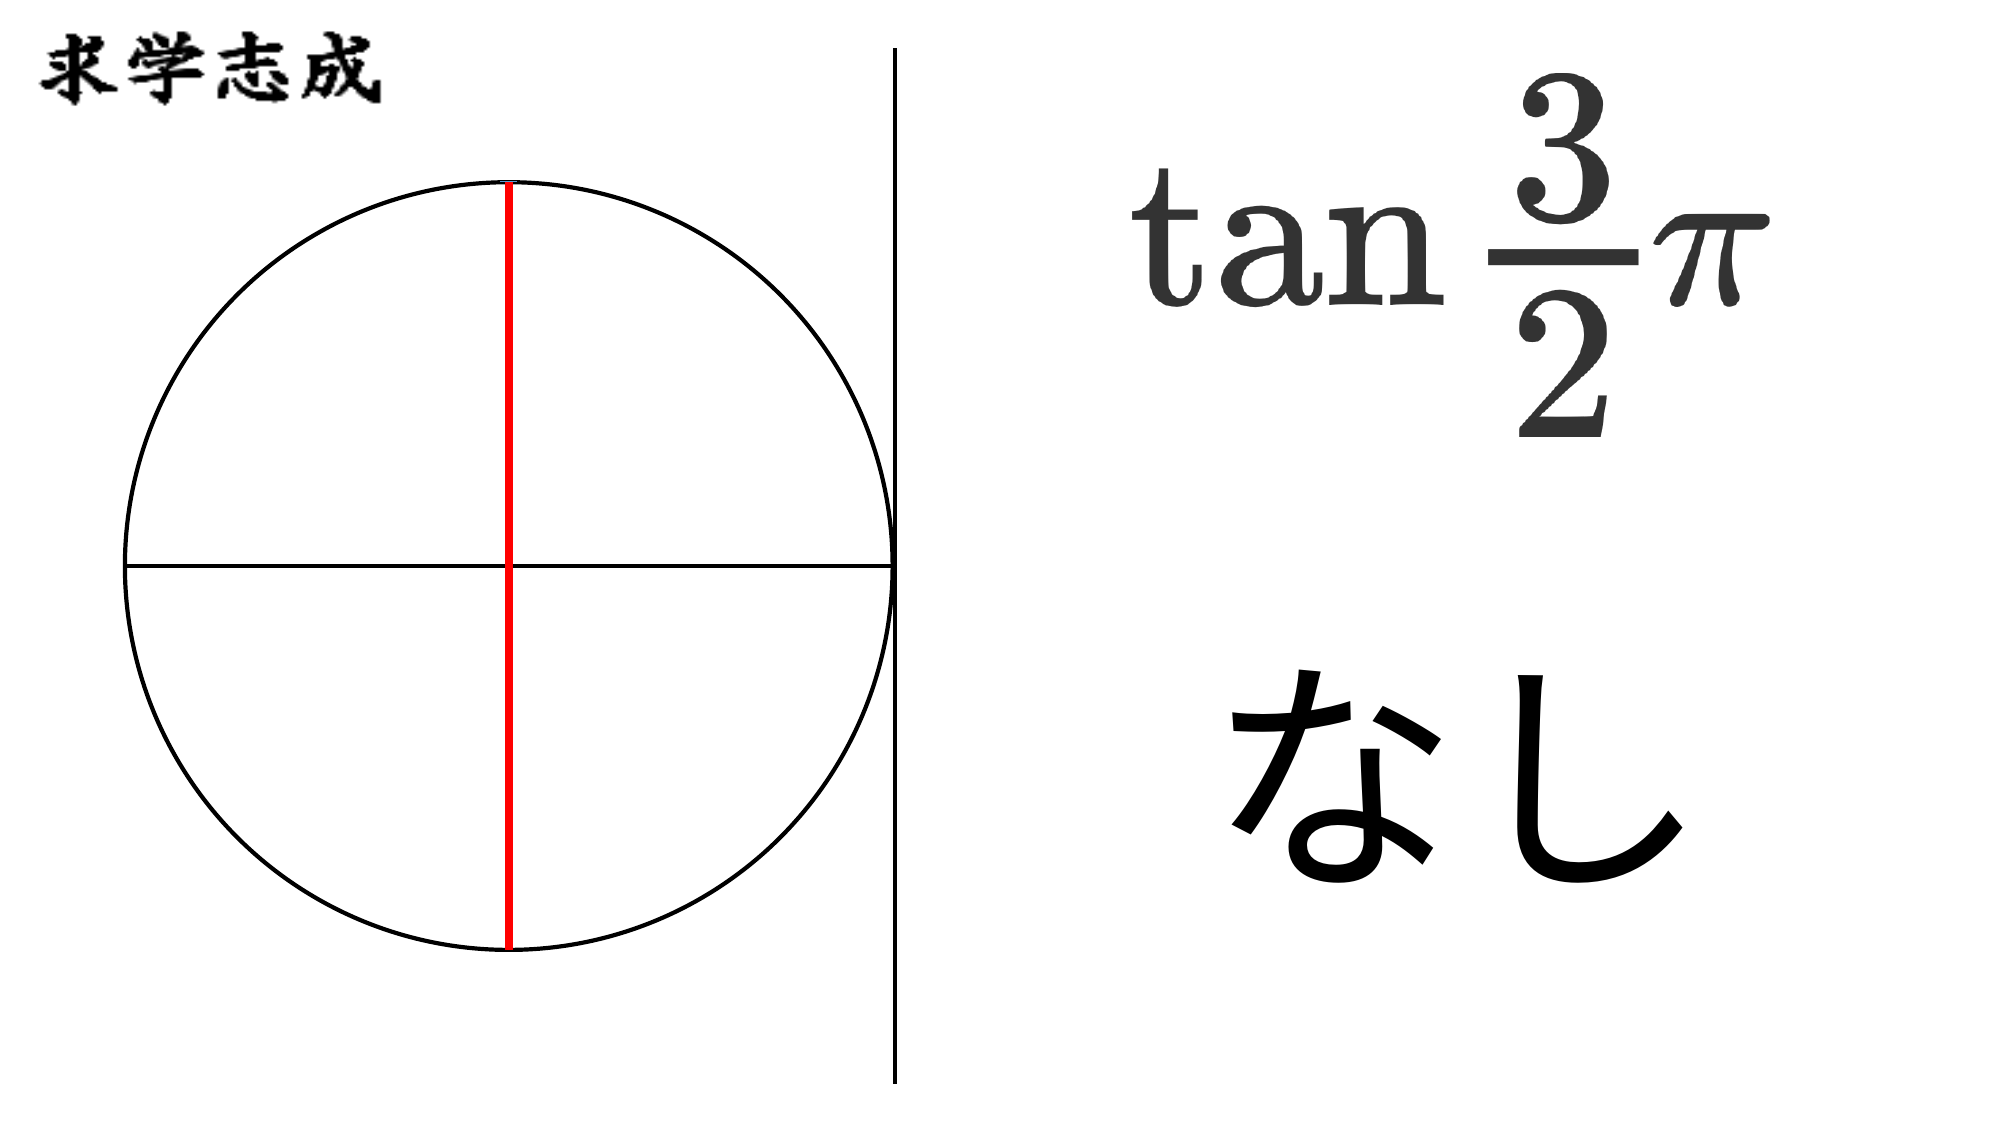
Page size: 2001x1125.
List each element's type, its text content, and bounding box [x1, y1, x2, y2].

text_box [123, 181, 893, 951]
picture [18, 0, 403, 166]
text_box なし [1194, 613, 1956, 928]
picture [1081, 21, 1821, 488]
